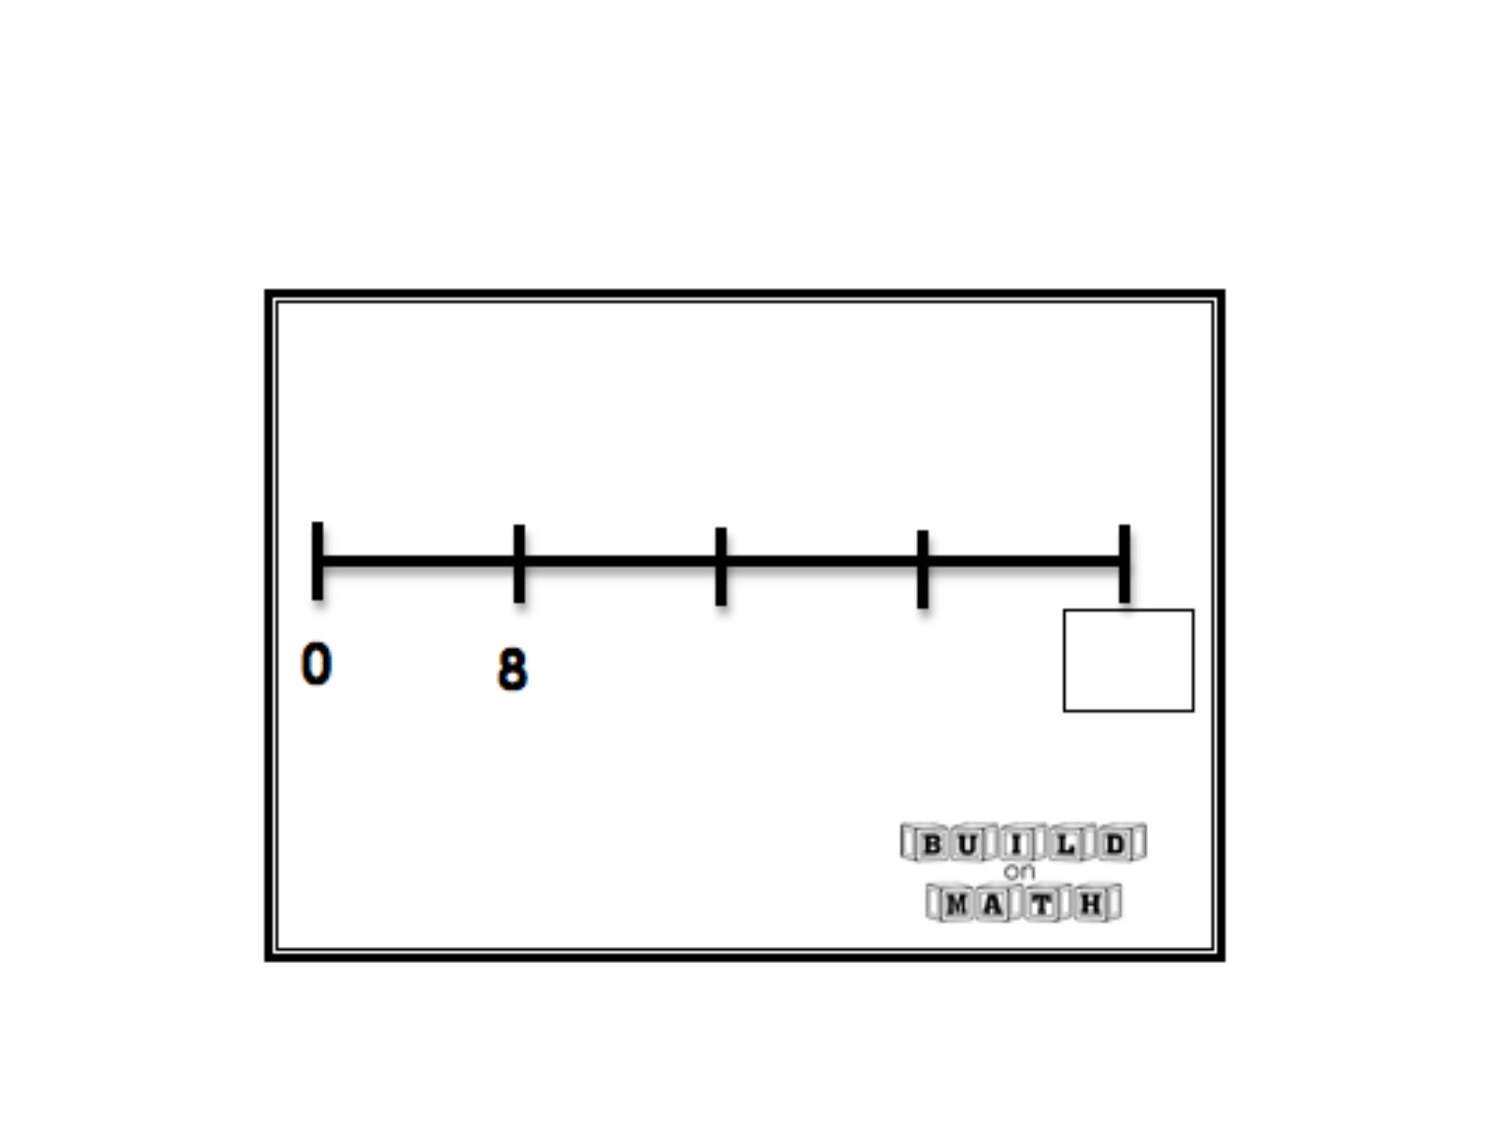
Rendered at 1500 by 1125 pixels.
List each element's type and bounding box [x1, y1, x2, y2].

list [74, 262, 1426, 1006]
